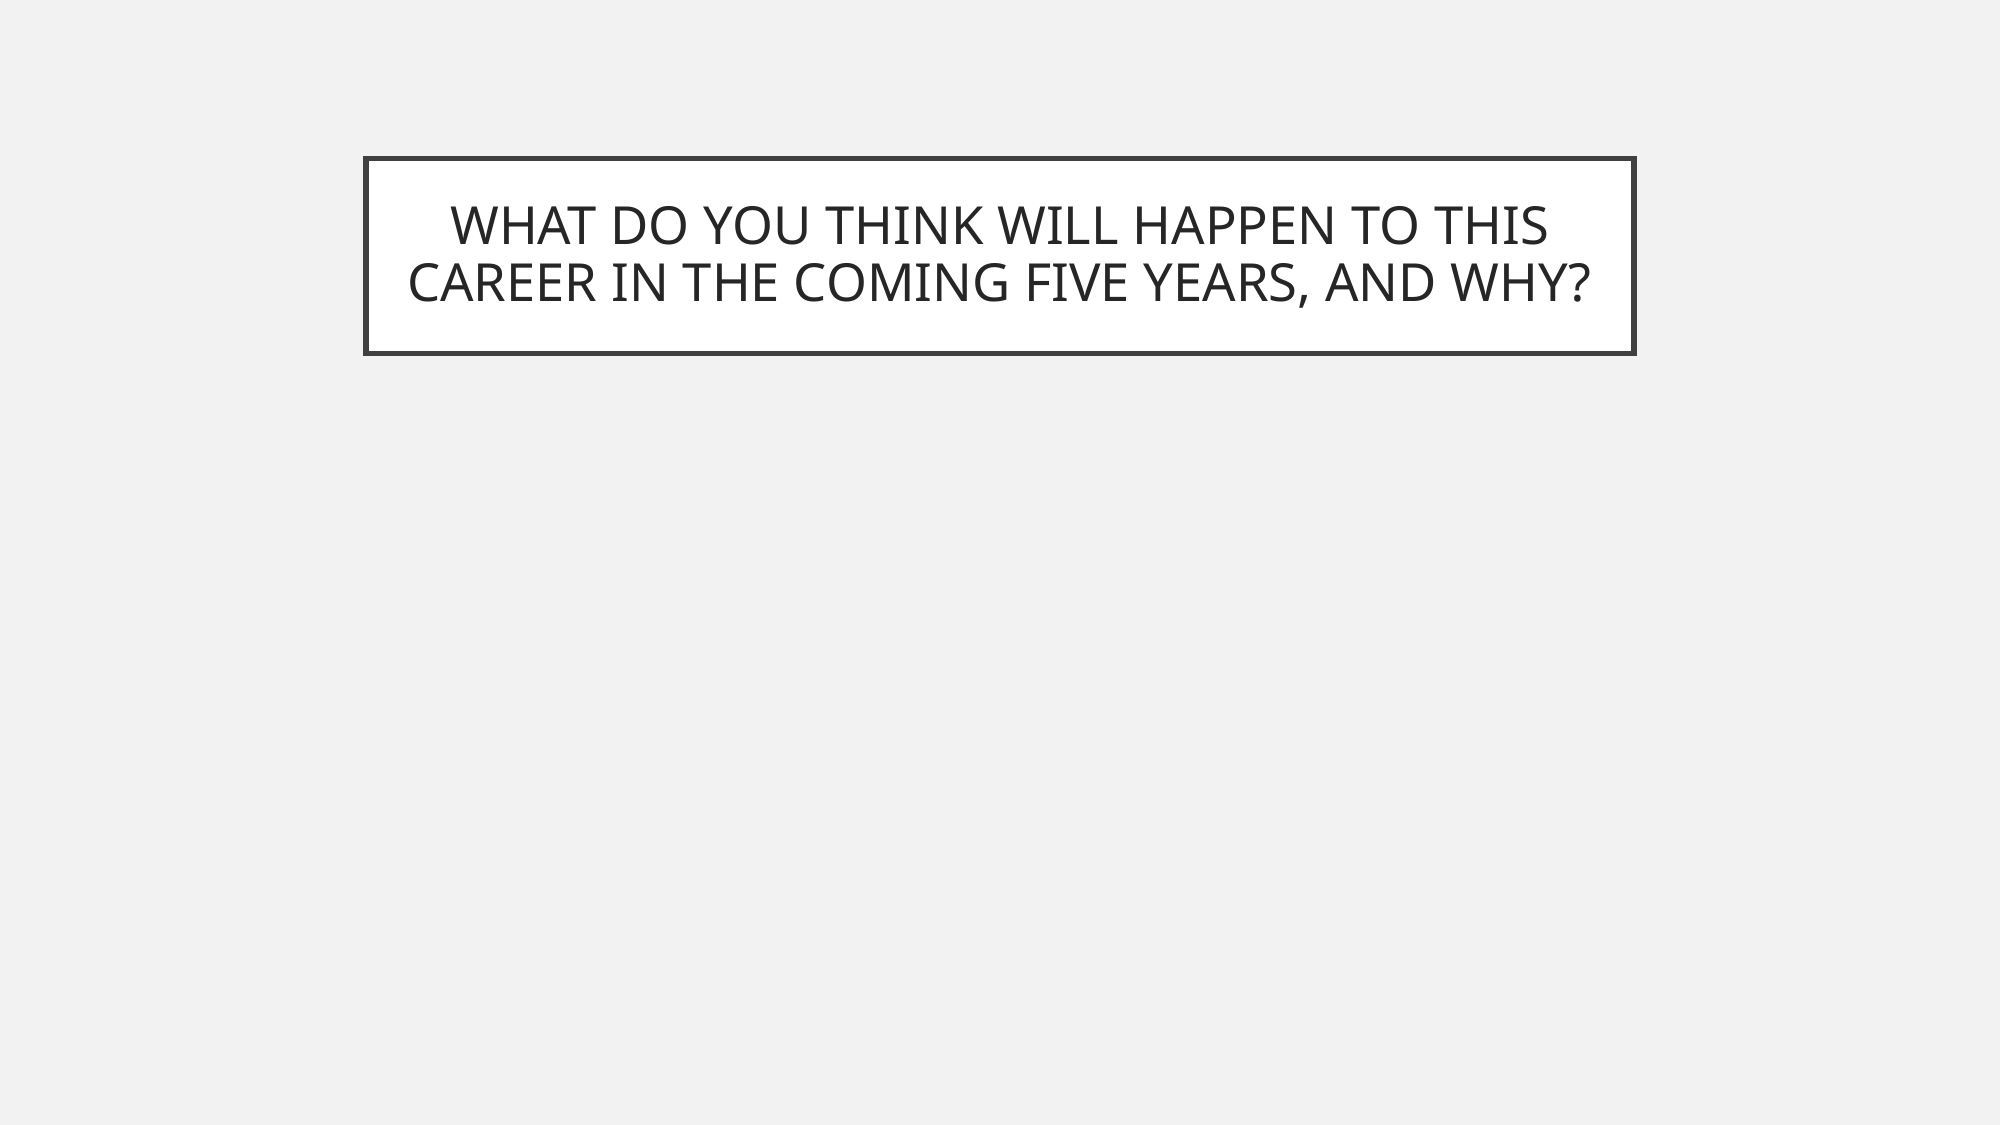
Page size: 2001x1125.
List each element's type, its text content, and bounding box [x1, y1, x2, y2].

title WHAT DO YOU THINK WILL HAPPEN TO THIS CAREER IN THE COMING FIVE YEARS, AND WHY? [363, 156, 1637, 356]
